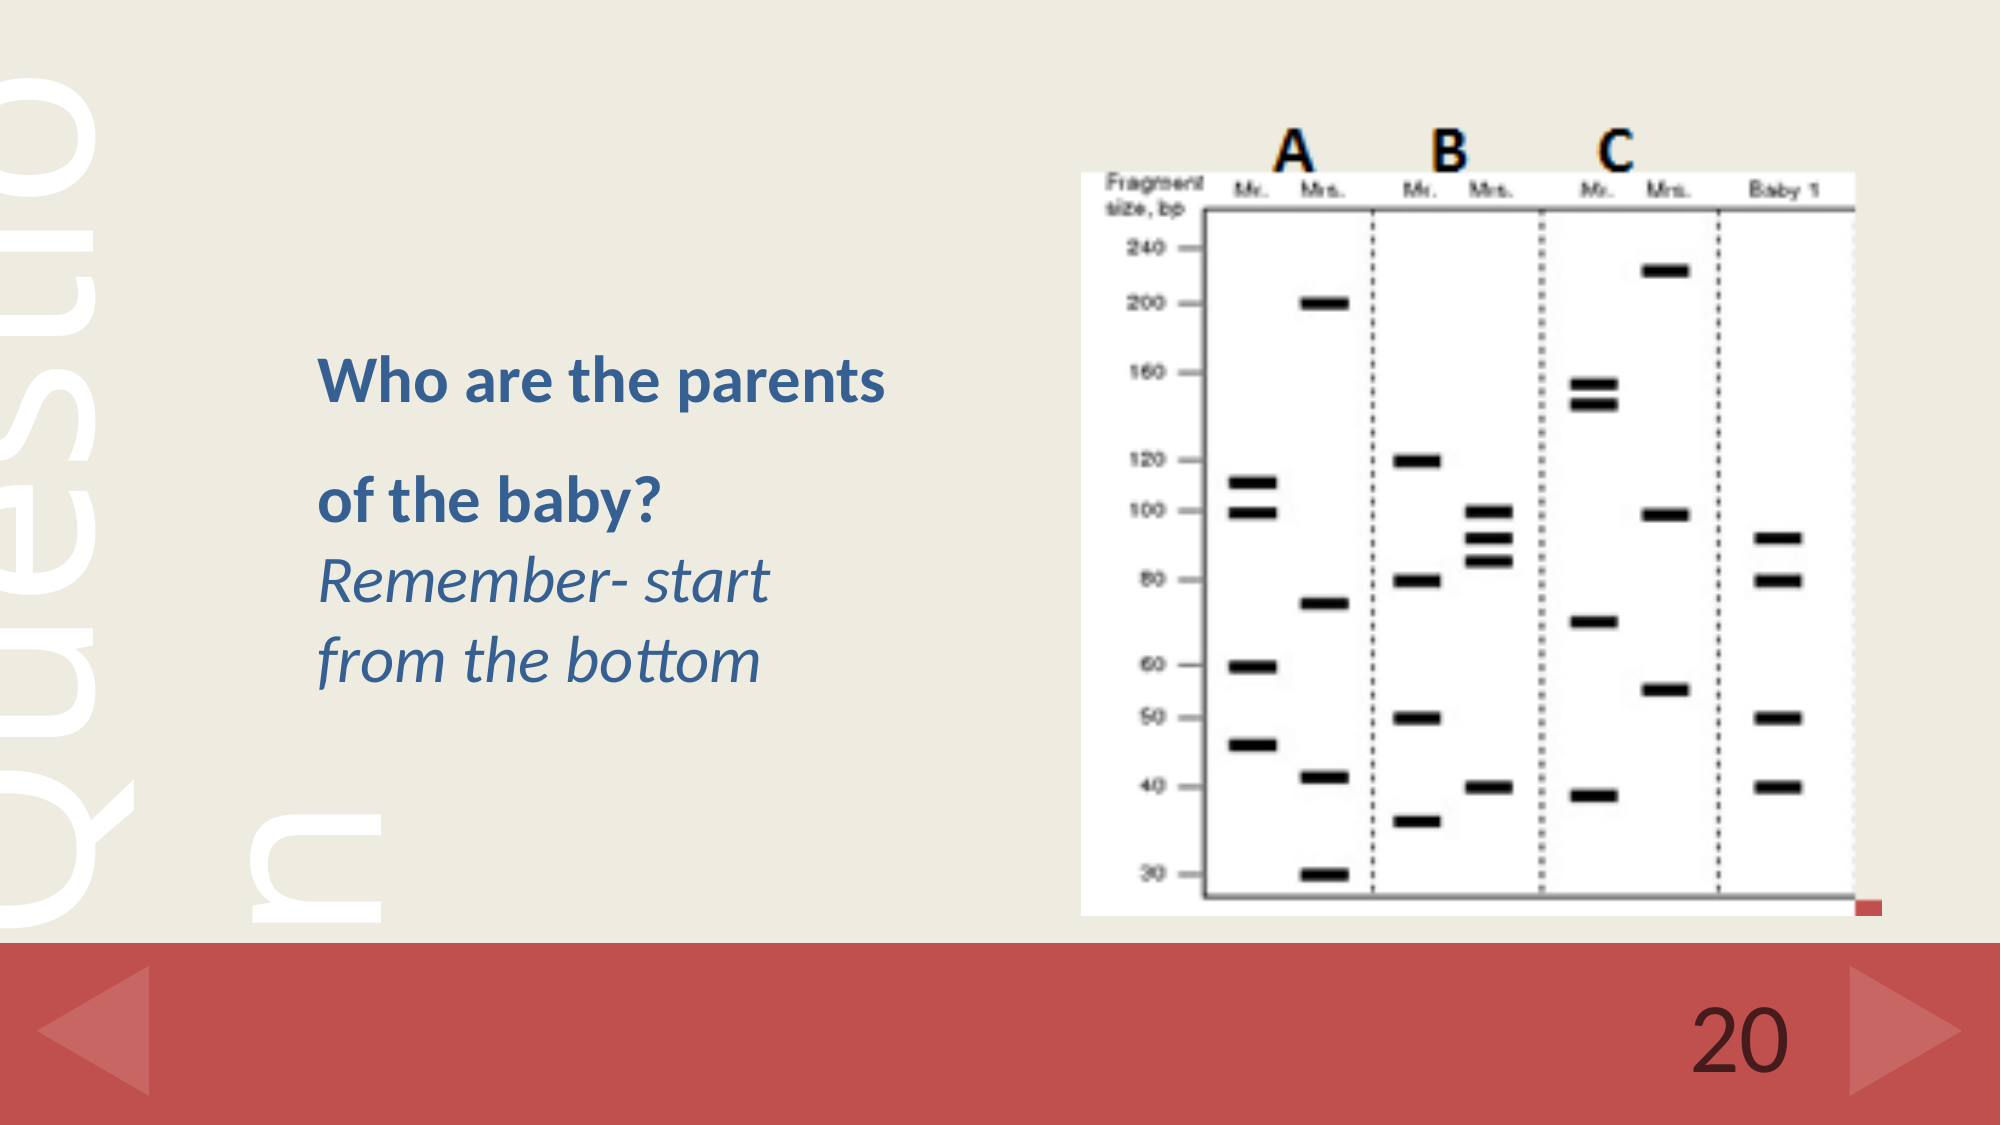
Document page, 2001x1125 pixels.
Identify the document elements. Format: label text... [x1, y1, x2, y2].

list Who are the parents of the baby? Remember- start from the bottom [302, 153, 930, 839]
list 20 [1494, 967, 1806, 1097]
picture [1080, 107, 1882, 917]
